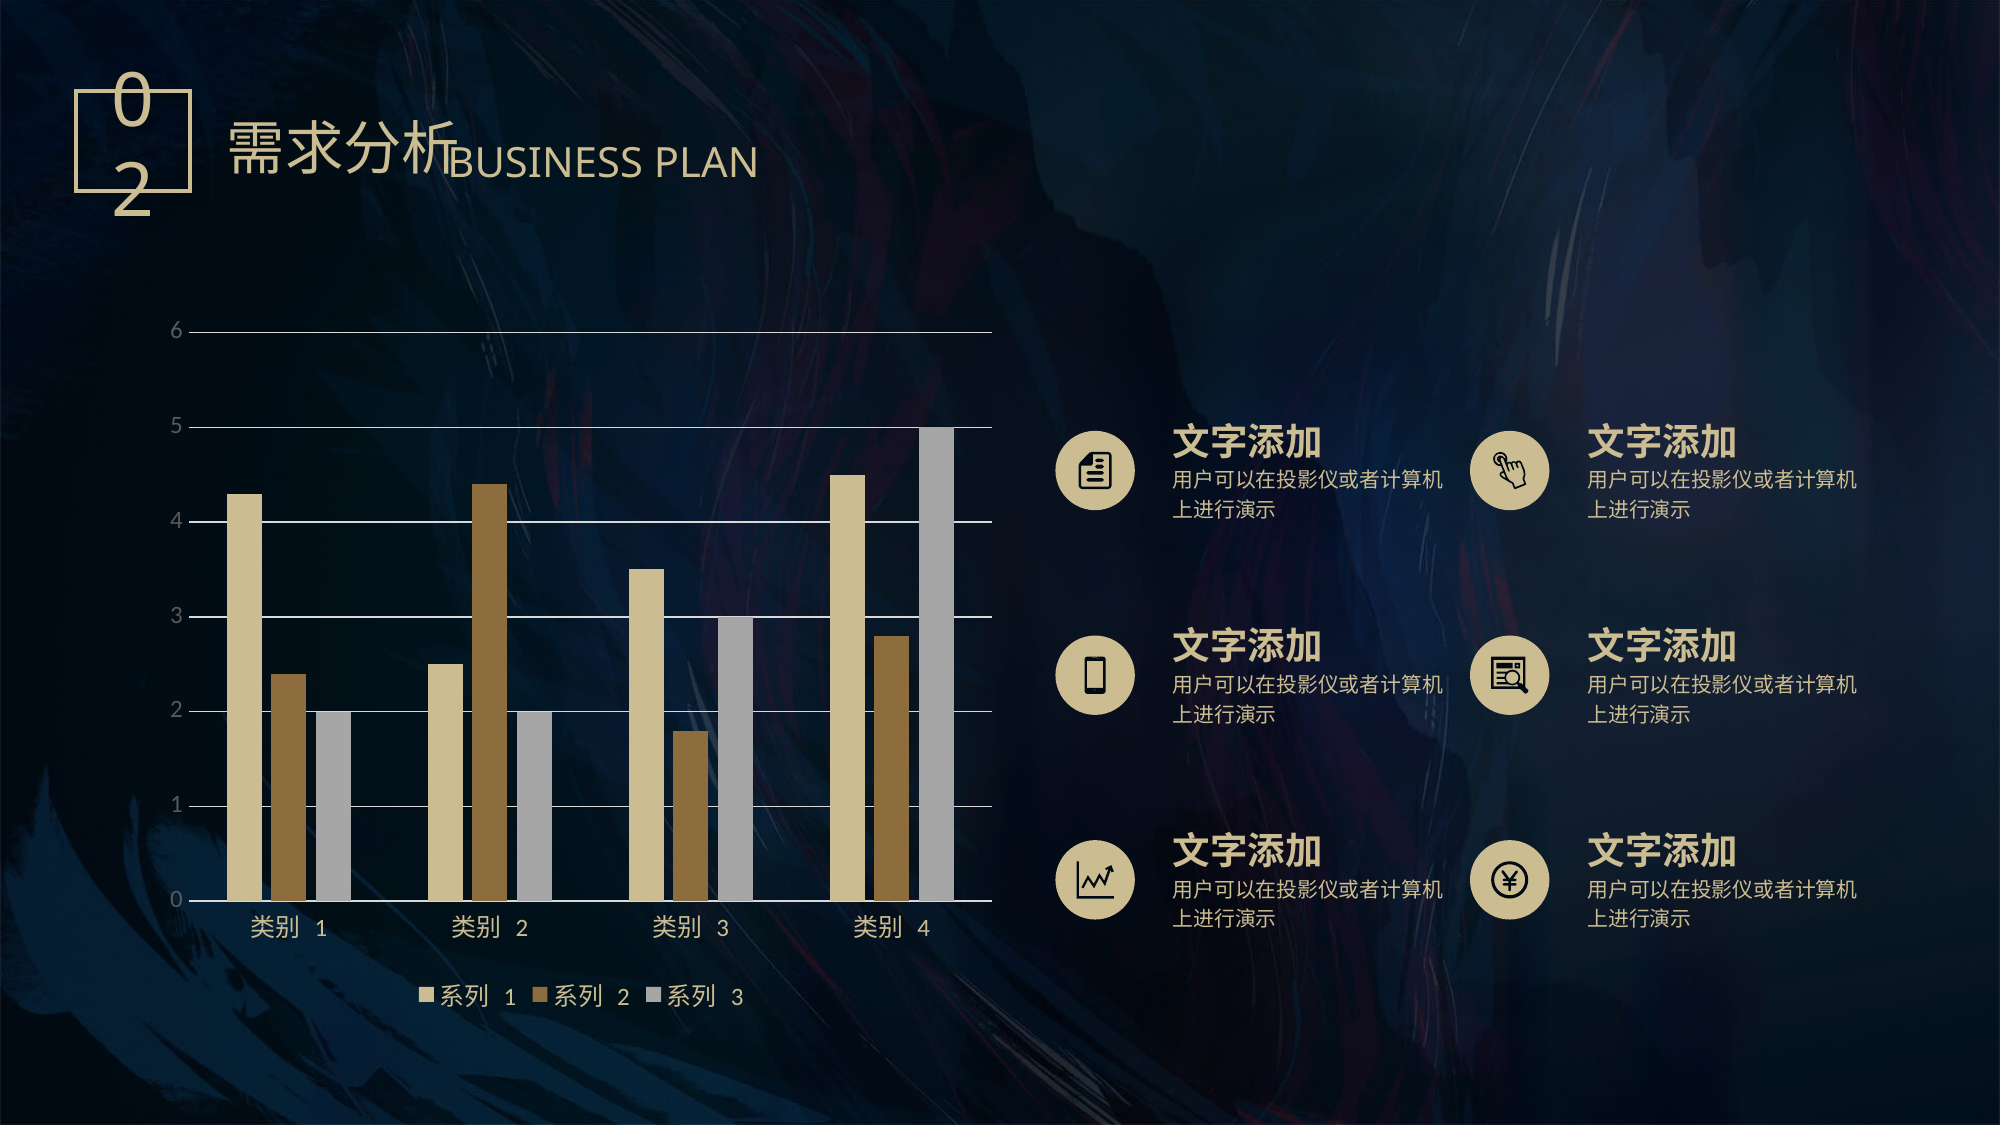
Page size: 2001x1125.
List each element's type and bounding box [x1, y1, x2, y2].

chart [152, 305, 1010, 1020]
text_box [1158, 401, 1470, 531]
text_box [1055, 840, 1135, 920]
text_box [1055, 430, 1135, 511]
text_box [1158, 605, 1470, 735]
picture [0, 0, 2000, 1125]
text_box [1469, 840, 1550, 920]
text_box [1572, 605, 1885, 735]
text_box [1469, 635, 1550, 715]
text_box [1469, 430, 1550, 511]
text_box [75, 90, 748, 195]
text_box [1055, 635, 1135, 715]
text_box [1158, 810, 1470, 940]
text_box [1572, 810, 1885, 940]
text_box [1572, 401, 1885, 531]
